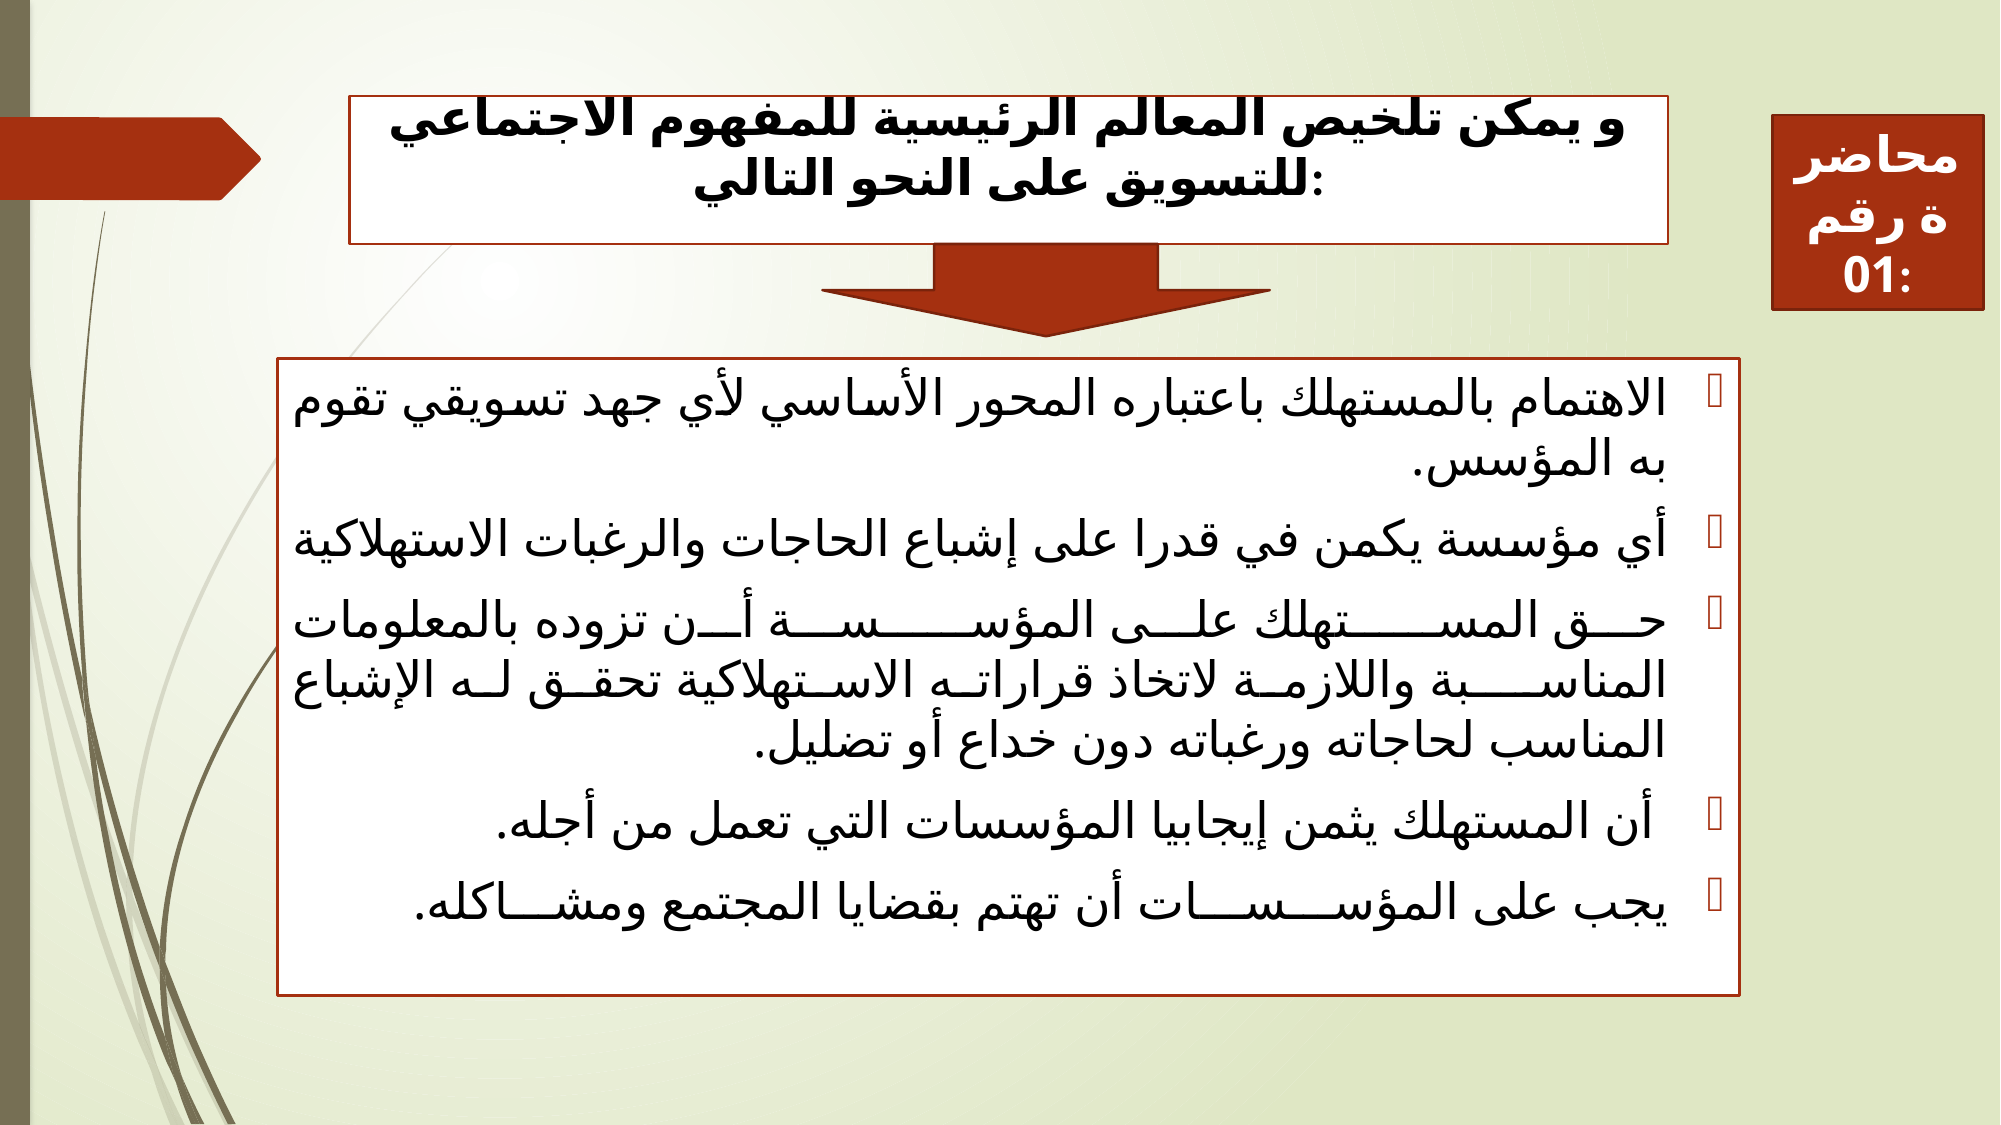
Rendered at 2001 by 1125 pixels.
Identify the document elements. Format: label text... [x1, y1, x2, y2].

text_box محاضرة رقم 01: [1771, 114, 1985, 311]
text_box [821, 242, 1272, 338]
list الاهتمام بالمستهلك باعتباره المحور الأساسي لأي جهد تسويقي تقوم به المؤسس. أي مؤسسة يكمن في قدرا على إشباع الحاجات والرغبات الاستهلاكية حق المســـتهلك على المؤســـســـة أن تزوده بالمعلومات المناســـبة واللازمة لاتخاذ قراراته الاستهلاكية تحقق له الإشباع المناسب لحاجاته ورغباته دون خداع أو تضليل. أن المستهلك يثمن إيجابيا المؤسسات التي تعمل من أجله. يجب على المؤســـســـات أن تهتم بقضايا المجتمع ومشـــاكله. [276, 357, 1741, 997]
text_box و يمكن تلخيص المعالم الرئيسية للمفهوم الاجتماعي للتسويق على النحو التالي: [348, 95, 1669, 245]
